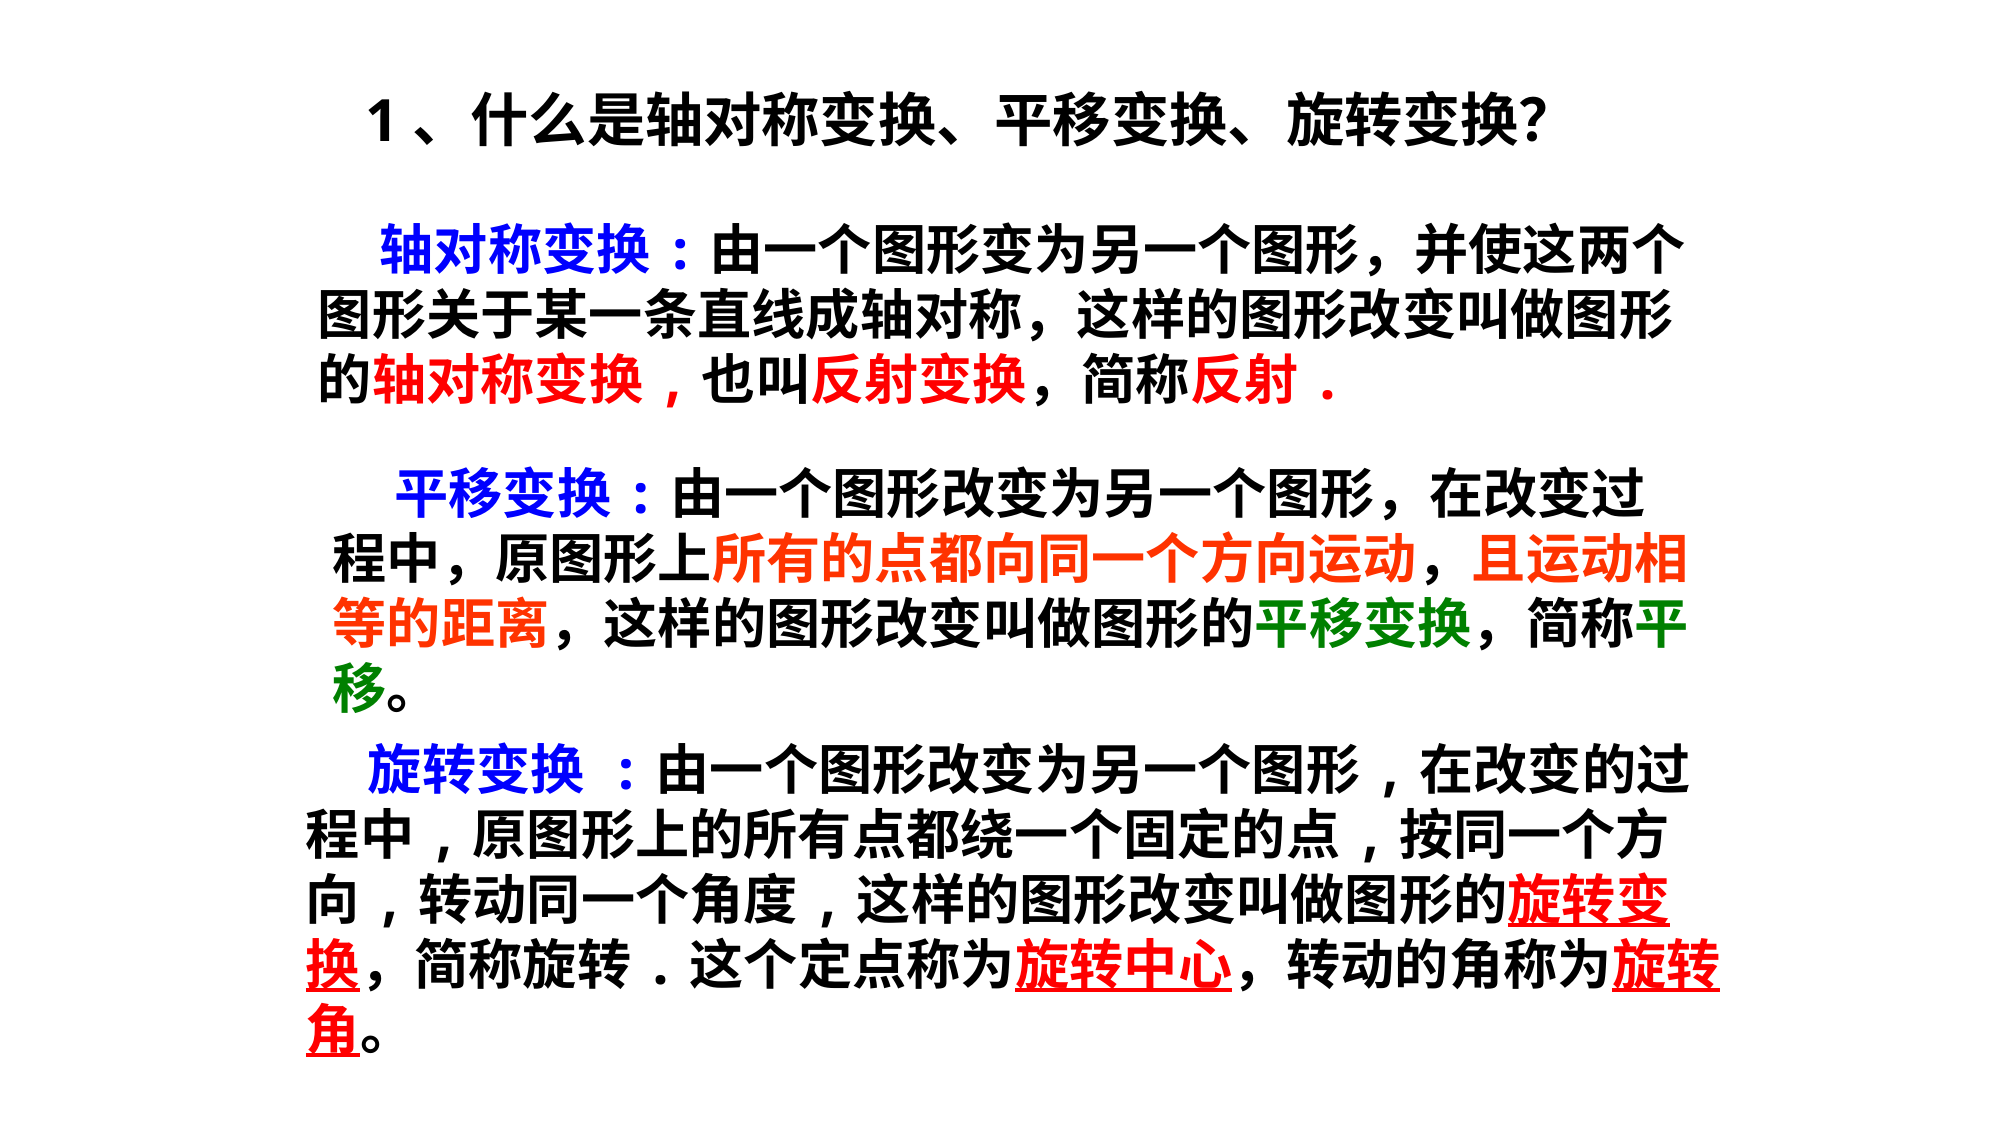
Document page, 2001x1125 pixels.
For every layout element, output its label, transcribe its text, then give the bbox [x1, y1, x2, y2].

text_box 旋转变换 :由一个图形改变为另一个图形,在改变的过程中,原图形上的所有点都绕一个固定的点,按同一个方向,转动同一个角度,这样的图形改变叫做图形的旋转变换，简称旋转.这个定点称为旋转中心，转动的角称为旋转角。 [291, 727, 1738, 1068]
text_box 平移变换:由一个图形改变为另一个图形，在改变过程中，原图形上所有的点都向同一个方向运动，且运动相等的距离，这样的图形改变叫做图形的平移变换，简称平移。 [317, 452, 1709, 727]
text_box 1、什么是轴对称变换、平移变换、旋转变换？ [350, 75, 1701, 161]
text_box 轴对称变换:由一个图形变为另一个图形，并使这两个图形关于某一条直线成轴对称，这样的图形改变叫做图形的轴对称变换,也叫反射变换，简称反射. [303, 207, 1721, 418]
